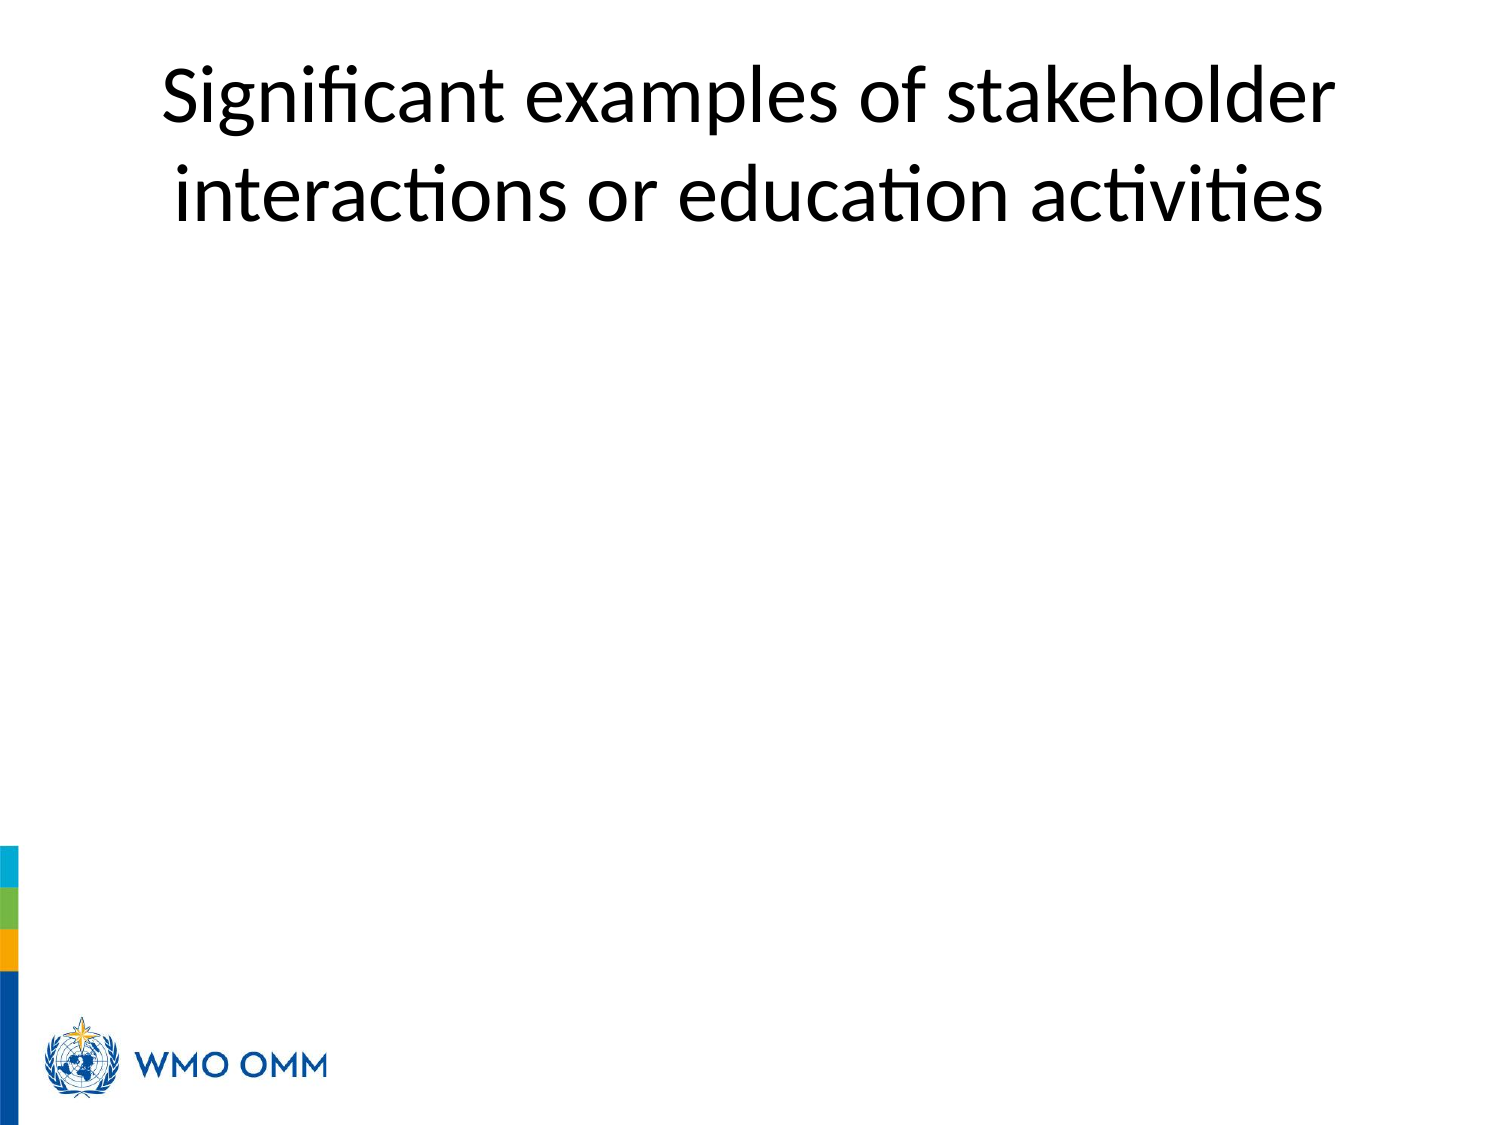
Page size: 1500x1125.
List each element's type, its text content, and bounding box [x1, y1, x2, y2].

title Significant examples of stakeholder interactions or education activities [75, 45, 1425, 233]
picture [0, 845, 327, 1125]
